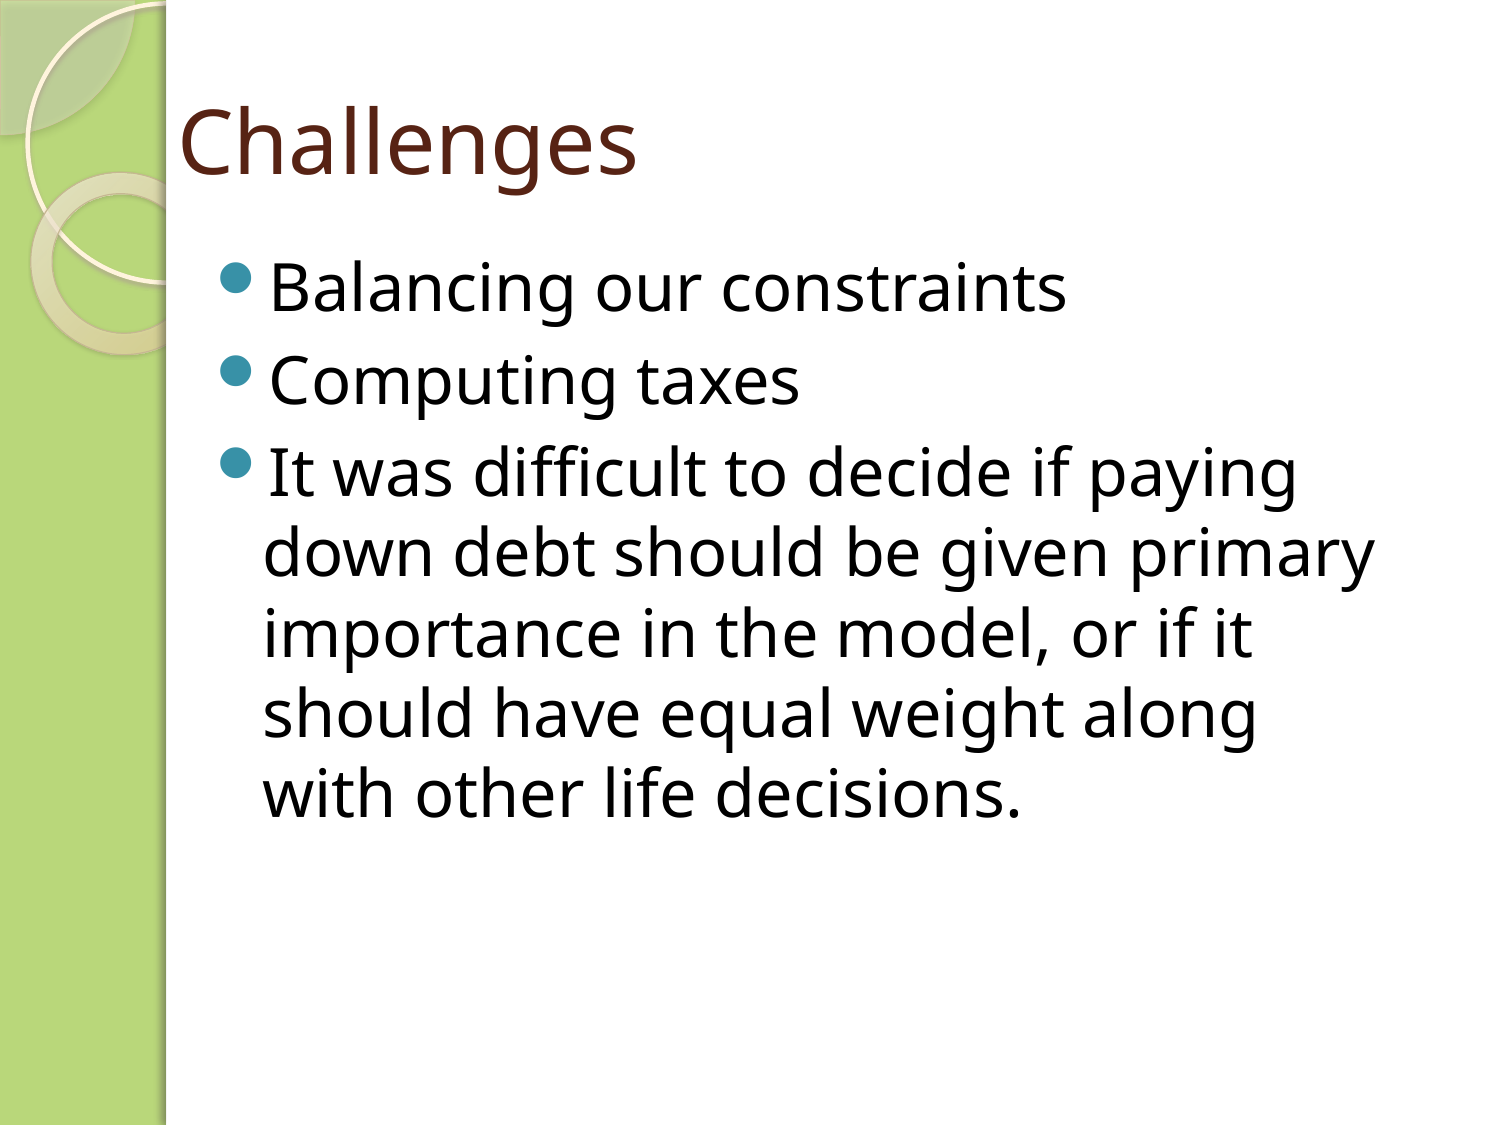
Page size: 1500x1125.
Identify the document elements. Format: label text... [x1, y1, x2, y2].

title Challenges [162, 45, 1393, 233]
list Balancing our constraints Computing taxes It was difficult to decide if paying down debt should be given primary importance in the model, or if it should have equal weight along with other life decisions. [187, 237, 1413, 1025]
